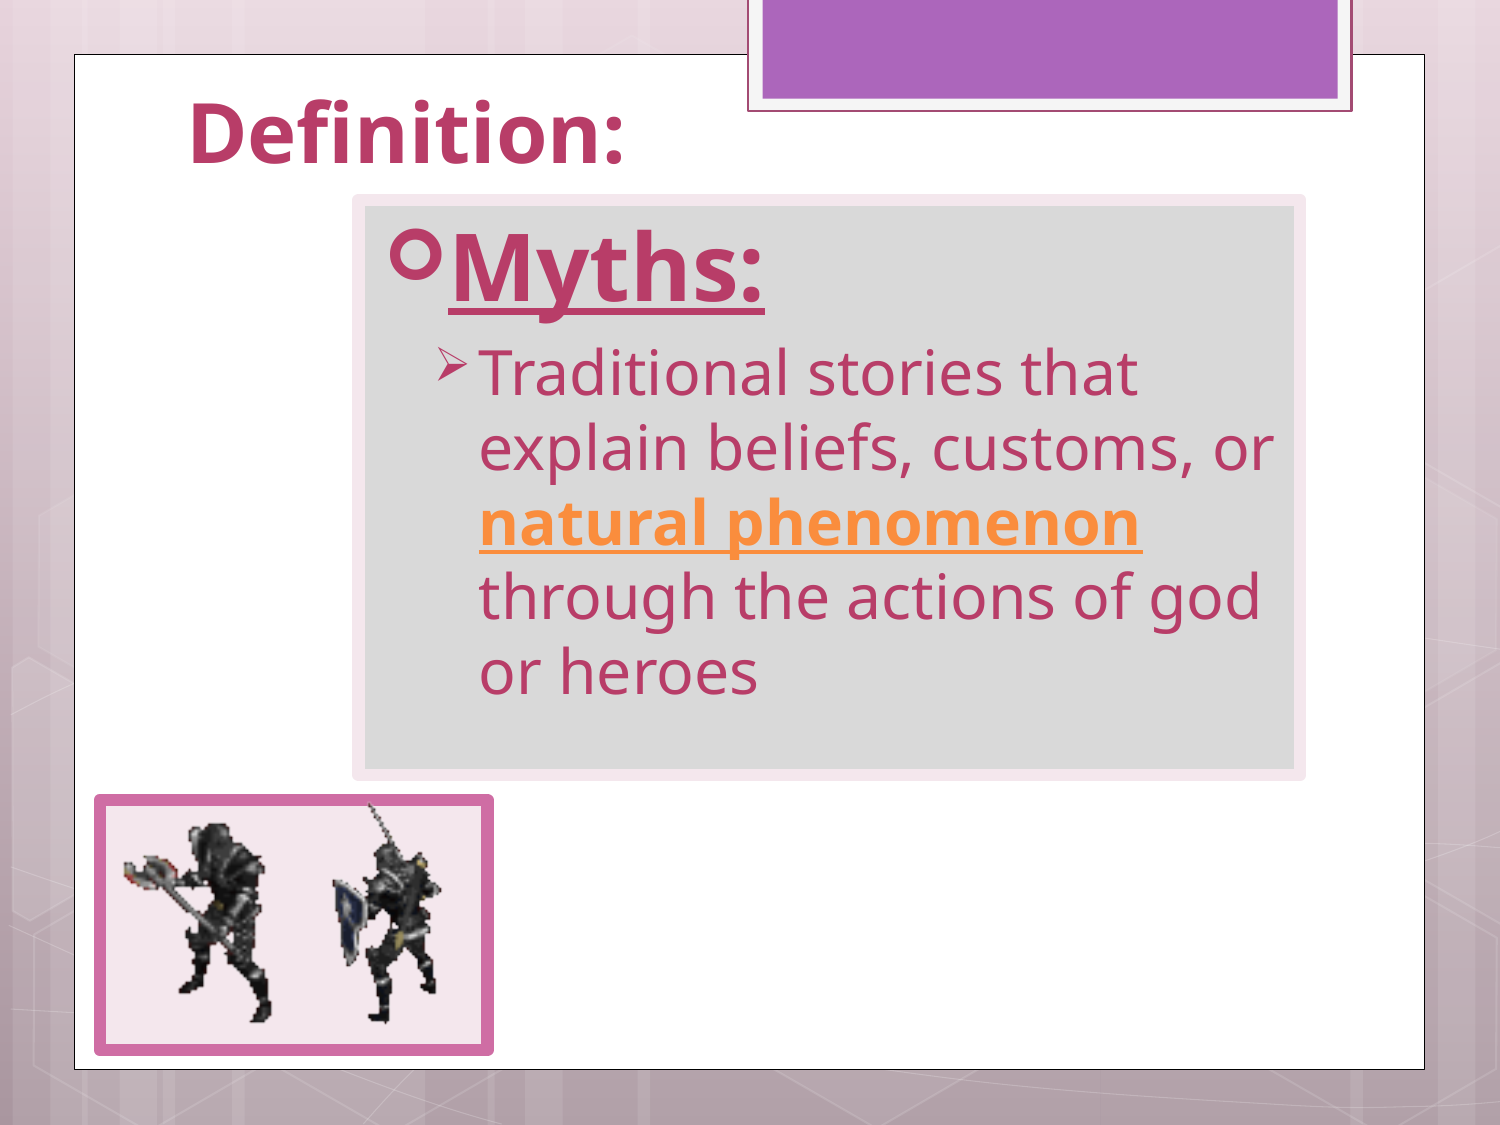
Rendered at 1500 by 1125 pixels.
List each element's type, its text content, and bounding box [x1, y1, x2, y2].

list Myths: Traditional stories that explain beliefs, customs, or natural phenomenon through the actions of god or heroes [358, 200, 1300, 775]
title Definition: [171, 0, 1324, 188]
picture [30, 699, 588, 1051]
